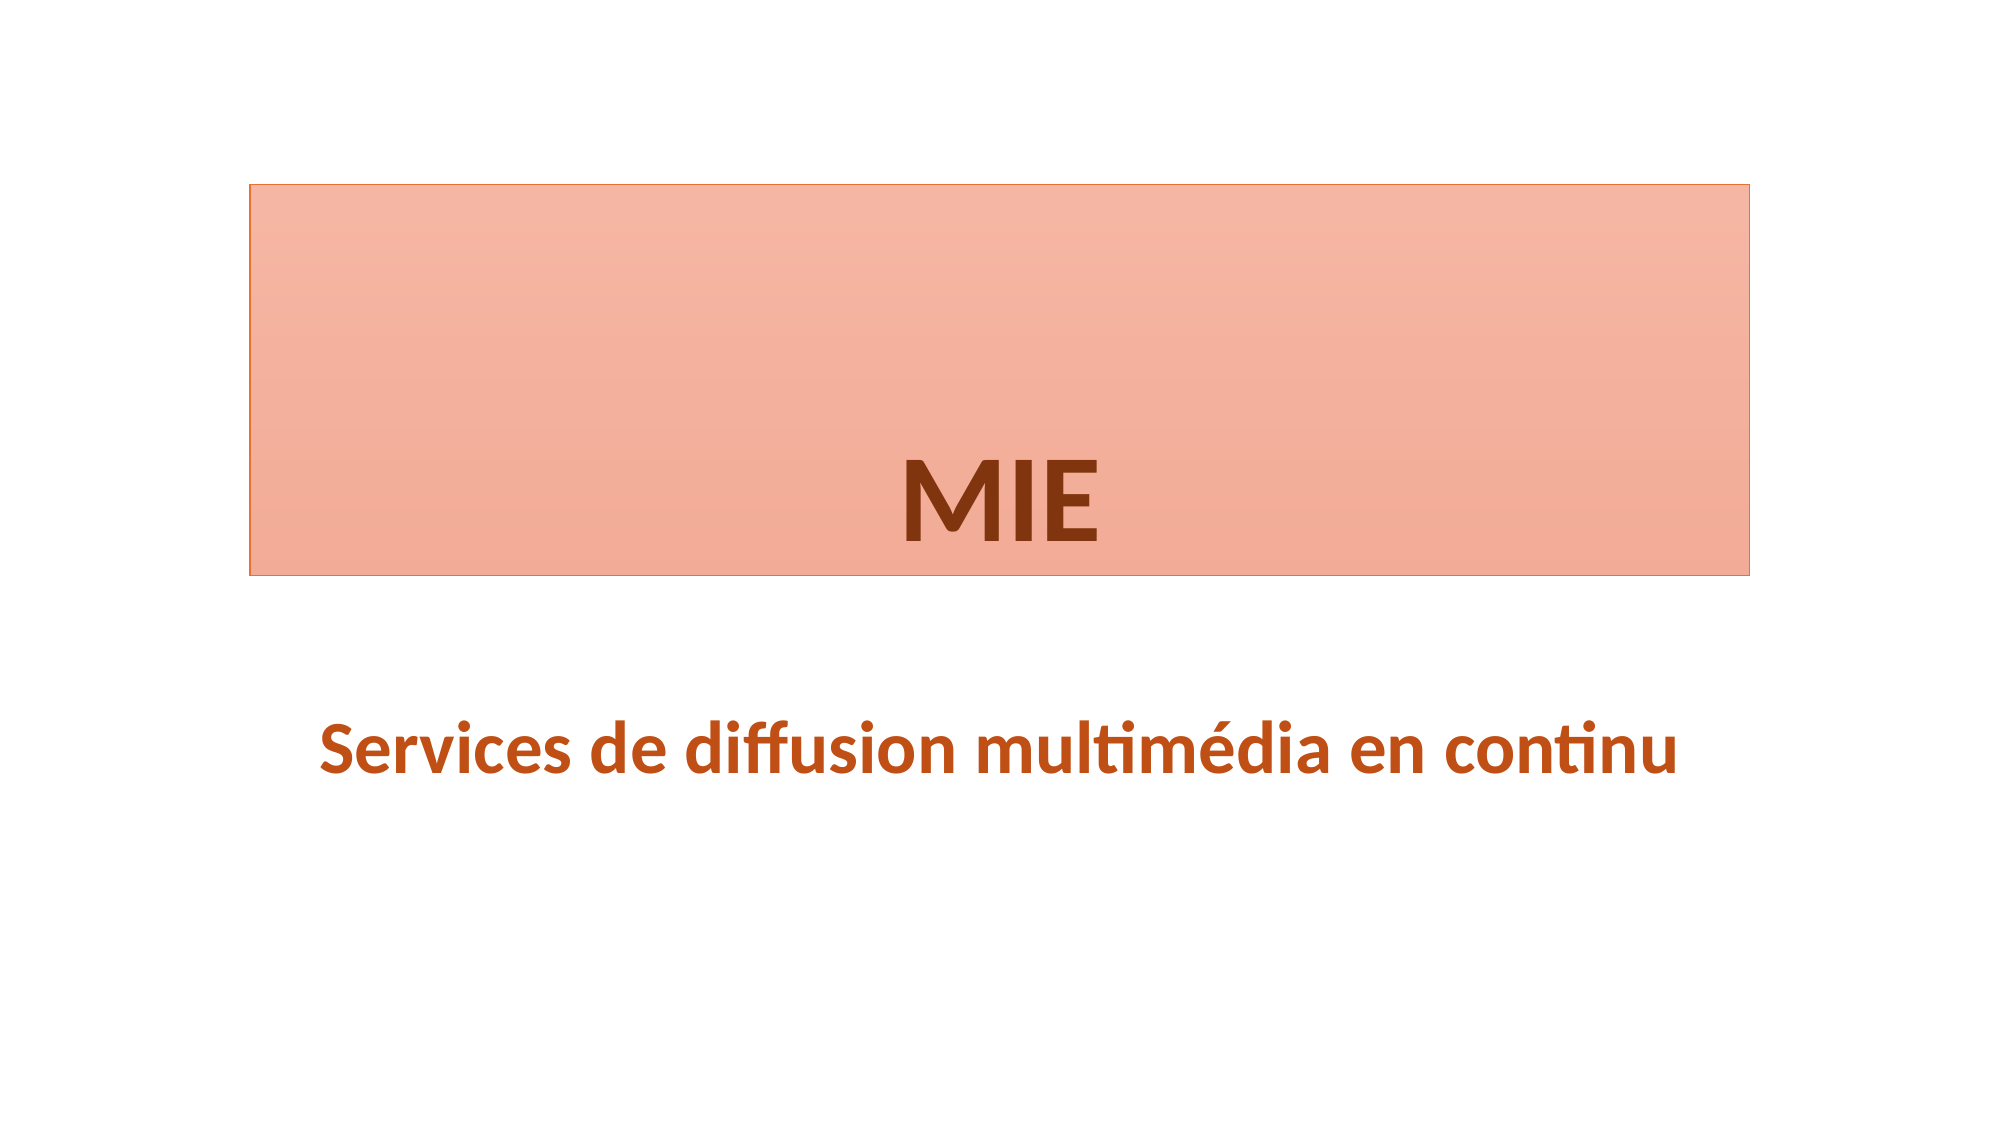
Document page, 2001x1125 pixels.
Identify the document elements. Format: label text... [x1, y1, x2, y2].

subtitle Services de diffusion multimédia en continu [249, 590, 1750, 863]
title MIE [249, 184, 1750, 576]
